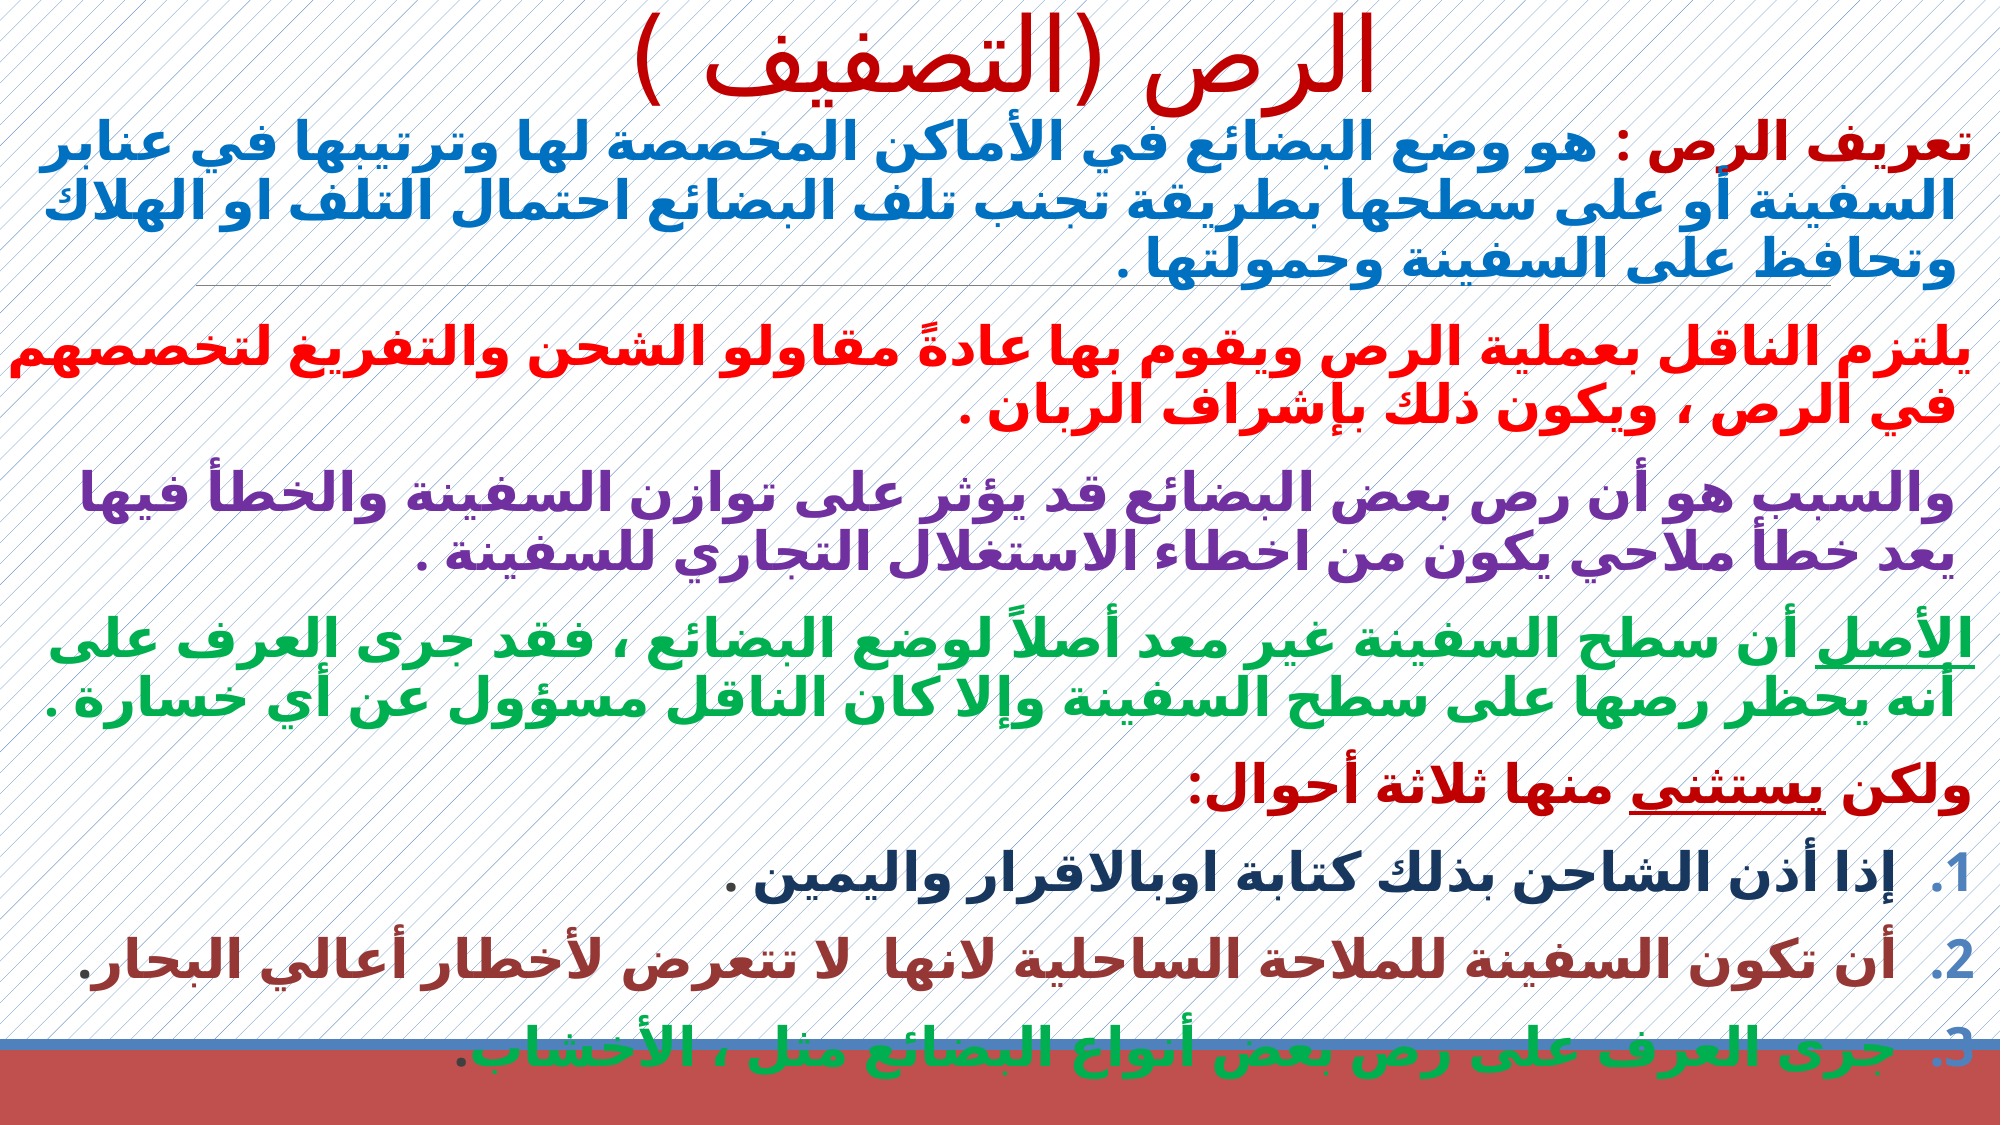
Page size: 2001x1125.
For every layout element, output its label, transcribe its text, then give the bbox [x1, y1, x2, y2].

title الرص (التصفيف ) [180, 0, 1830, 106]
list تعريف الرص : هو وضع البضائع في الأماكن المخصصة لها وترتيبها في عنابر السفينة أو على سطحها بطريقة تجنب تلف البضائع احتمال التلف او الهلاك وتحافظ على السفينة وحمولتها . يلتزم الناقل بعملية الرص ويقوم بها عادةً مقاولو الشحن والتفريغ لتخصصهم في الرص ، ويكون ذلك بإشراف الربان . والسبب هو أن رص بعض البضائع قد يؤثر على توازن السفينة والخطأ فيها يعد خطأ ملاحي يكون من اخطاء الاستغلال التجاري للسفينة . الأصل أن سطح السفينة غير معد أصلاً لوضع البضائع ، فقد جرى العرف على أنه يحظر رصها على سطح السفينة وإلا كان الناقل مسؤول عن أي خسارة . ولكن يستثنى منها ثلاثة أحوال: إذا أذن الشاحن بذلك كتابة اوبالاقرار واليمين . أن تكون السفينة للملاحة الساحلية لانها لا تتعرض لأخطار أعالي البحار. جرى العرف على رص بعض أنواع البضائع مثل ، الأخشاب. [0, 106, 1975, 1030]
